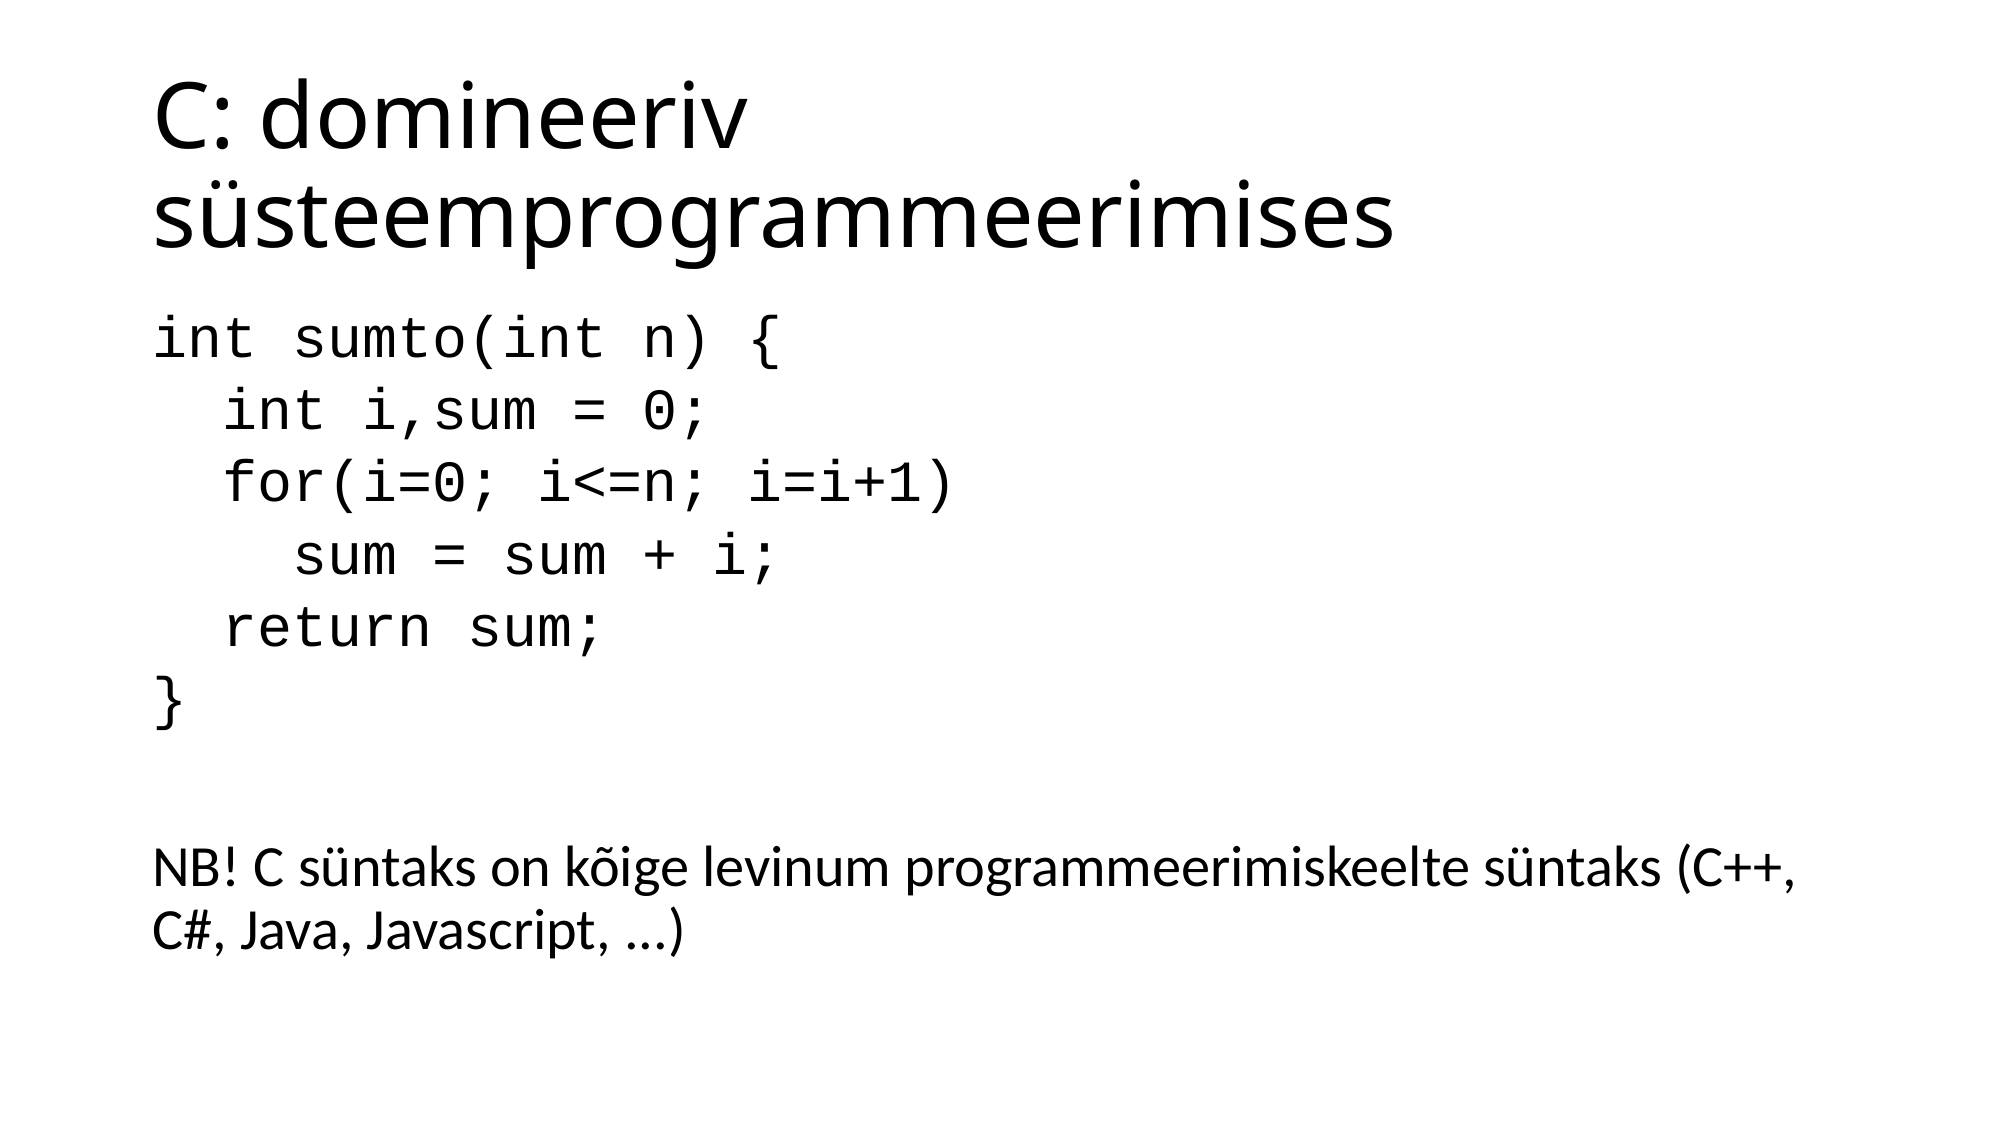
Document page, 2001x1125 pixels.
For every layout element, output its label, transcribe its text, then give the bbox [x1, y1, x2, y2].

list int sumto(int n) { int i,sum = 0; for(i=0; i<=n; i=i+1) sum = sum + i; return sum; } NB! C süntaks on kõige levinum programmeerimiskeelte süntaks (C++, C#, Java, Javascript, ...) [137, 299, 1863, 1014]
title C: domineeriv süsteemprogrammeerimises [137, 59, 1863, 278]
